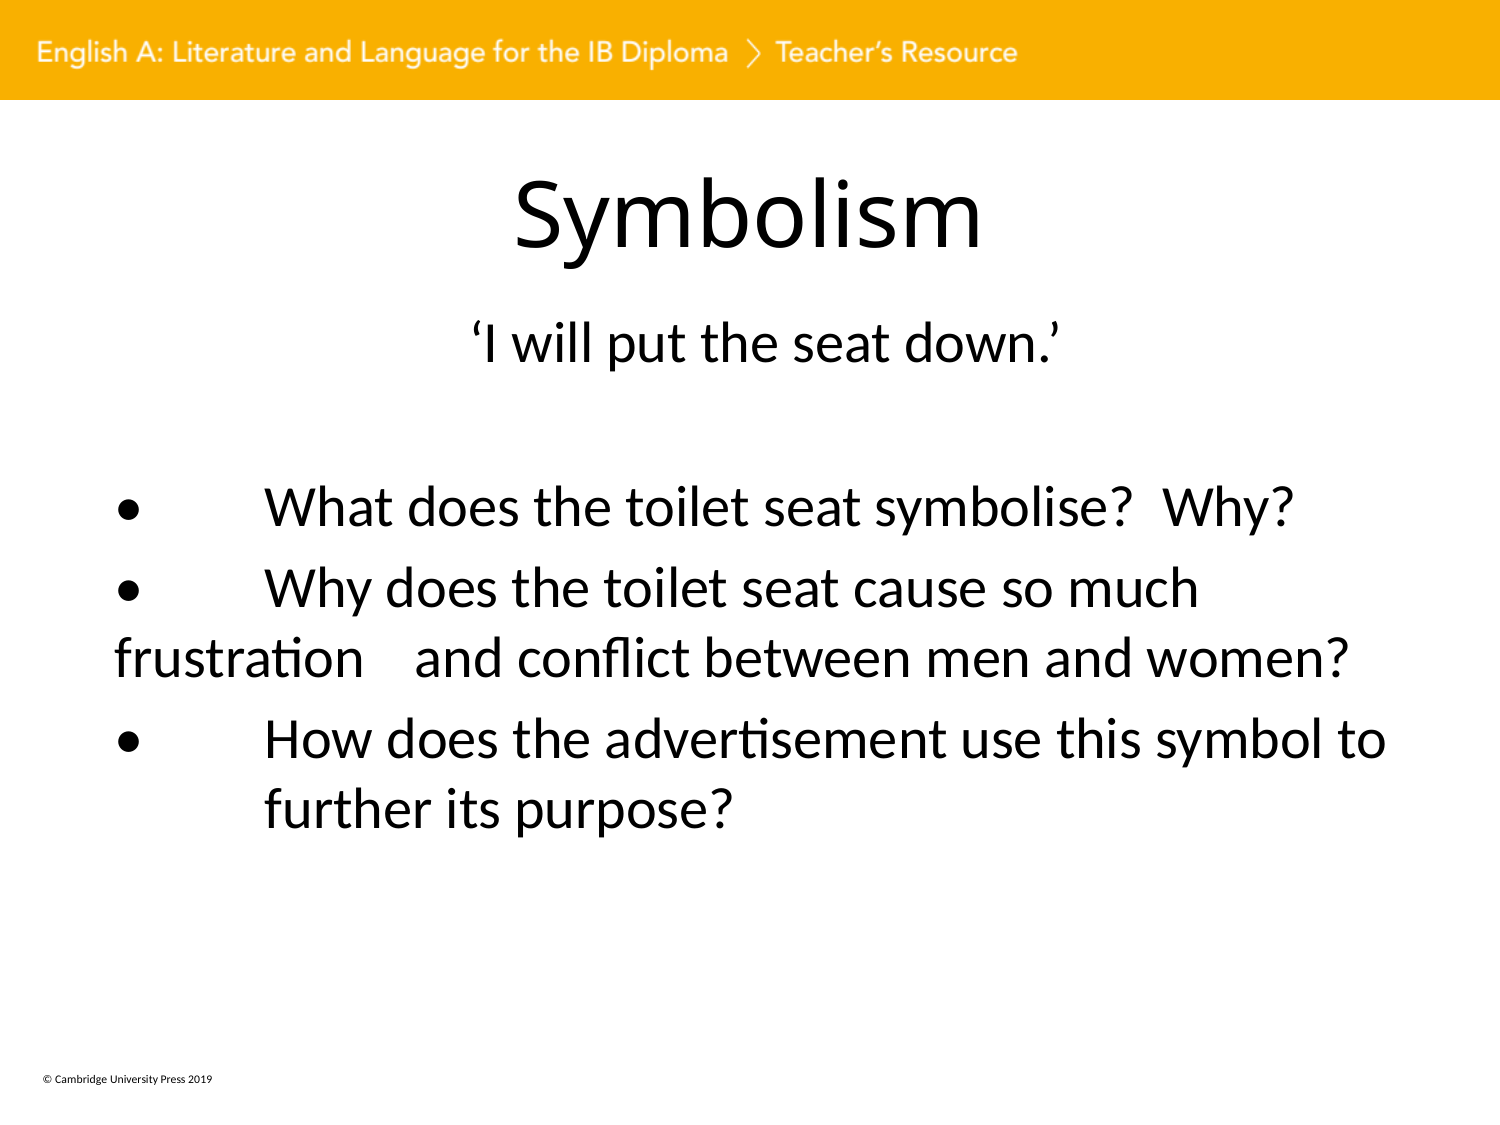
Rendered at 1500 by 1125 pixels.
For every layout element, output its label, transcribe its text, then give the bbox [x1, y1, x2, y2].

text_box Symbolism [27, 117, 1472, 305]
subtitle © Cambridge University Press 2019 [27, 1063, 1388, 1093]
picture [0, 0, 1500, 101]
text_box ‘I will put the seat down.’ • What does the toilet seat symbolise? Why? • Why does the toilet seat cause so much frustration and conflict between men and women? • How does the advertisement use this symbol to further its purpose? [99, 297, 1432, 1035]
